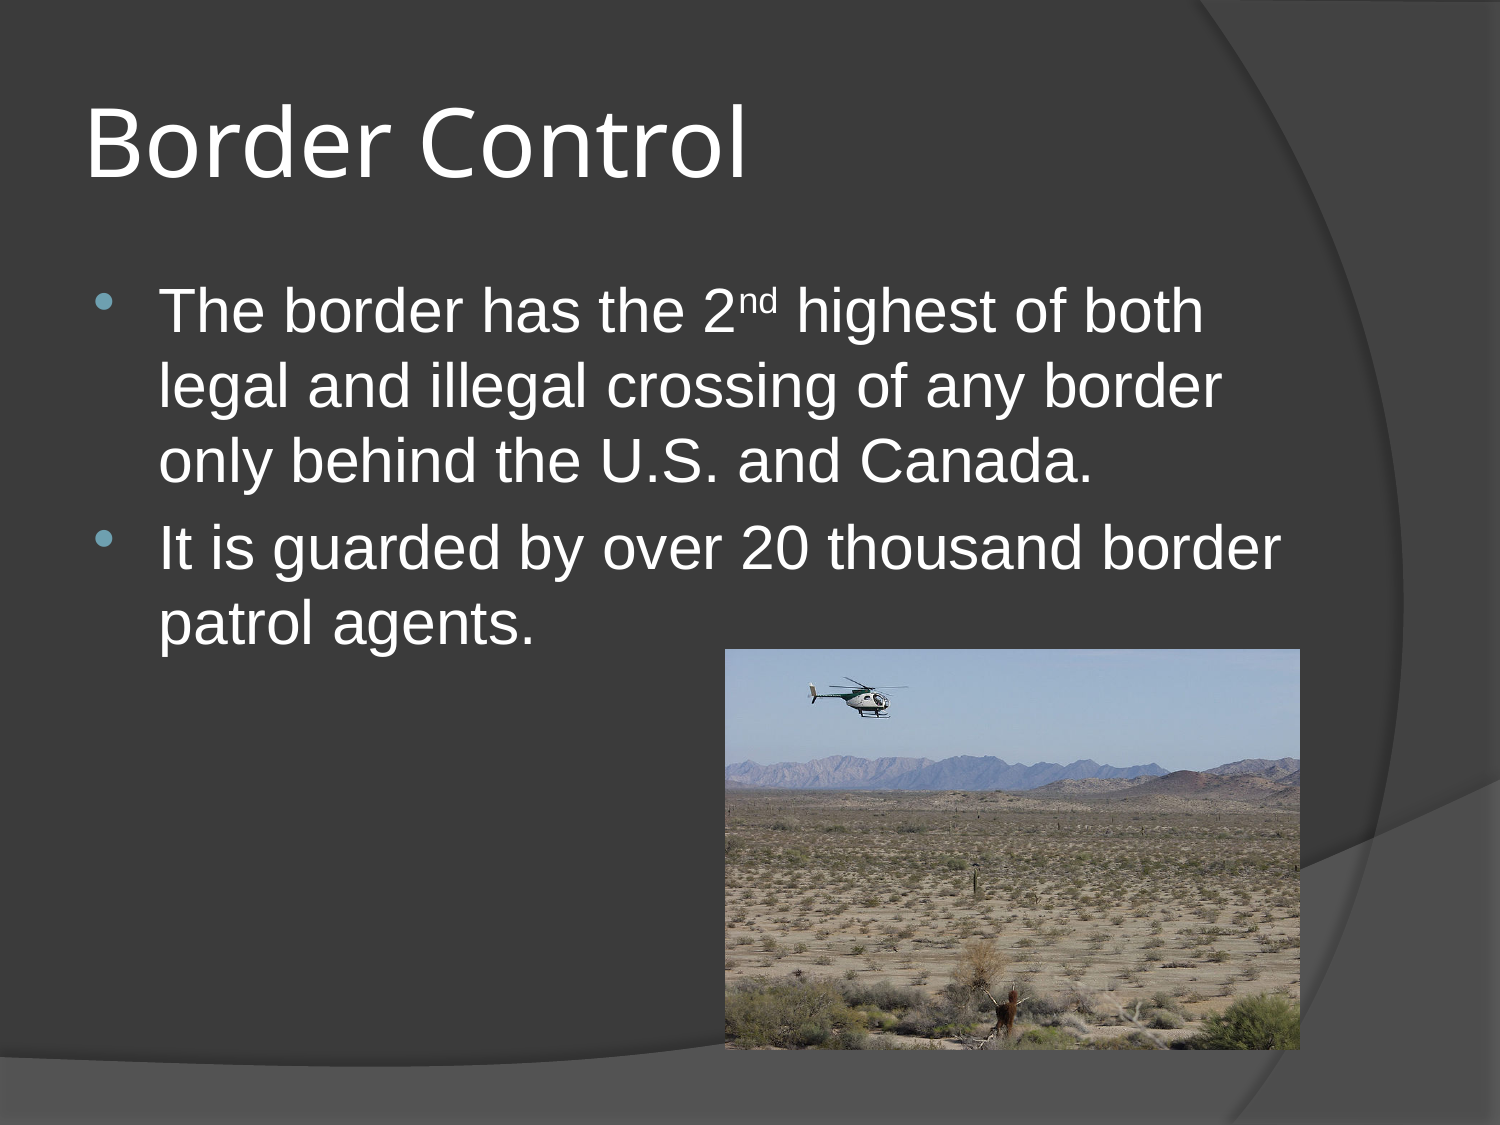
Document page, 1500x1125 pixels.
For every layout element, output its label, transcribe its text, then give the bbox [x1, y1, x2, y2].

title Border Control [75, 45, 1300, 233]
list The border has the 2nd highest of both legal and illegal crossing of any border only behind the U.S. and Canada. It is guarded by over 20 thousand border patrol agents. [75, 262, 1300, 1005]
picture [724, 649, 1301, 1051]
